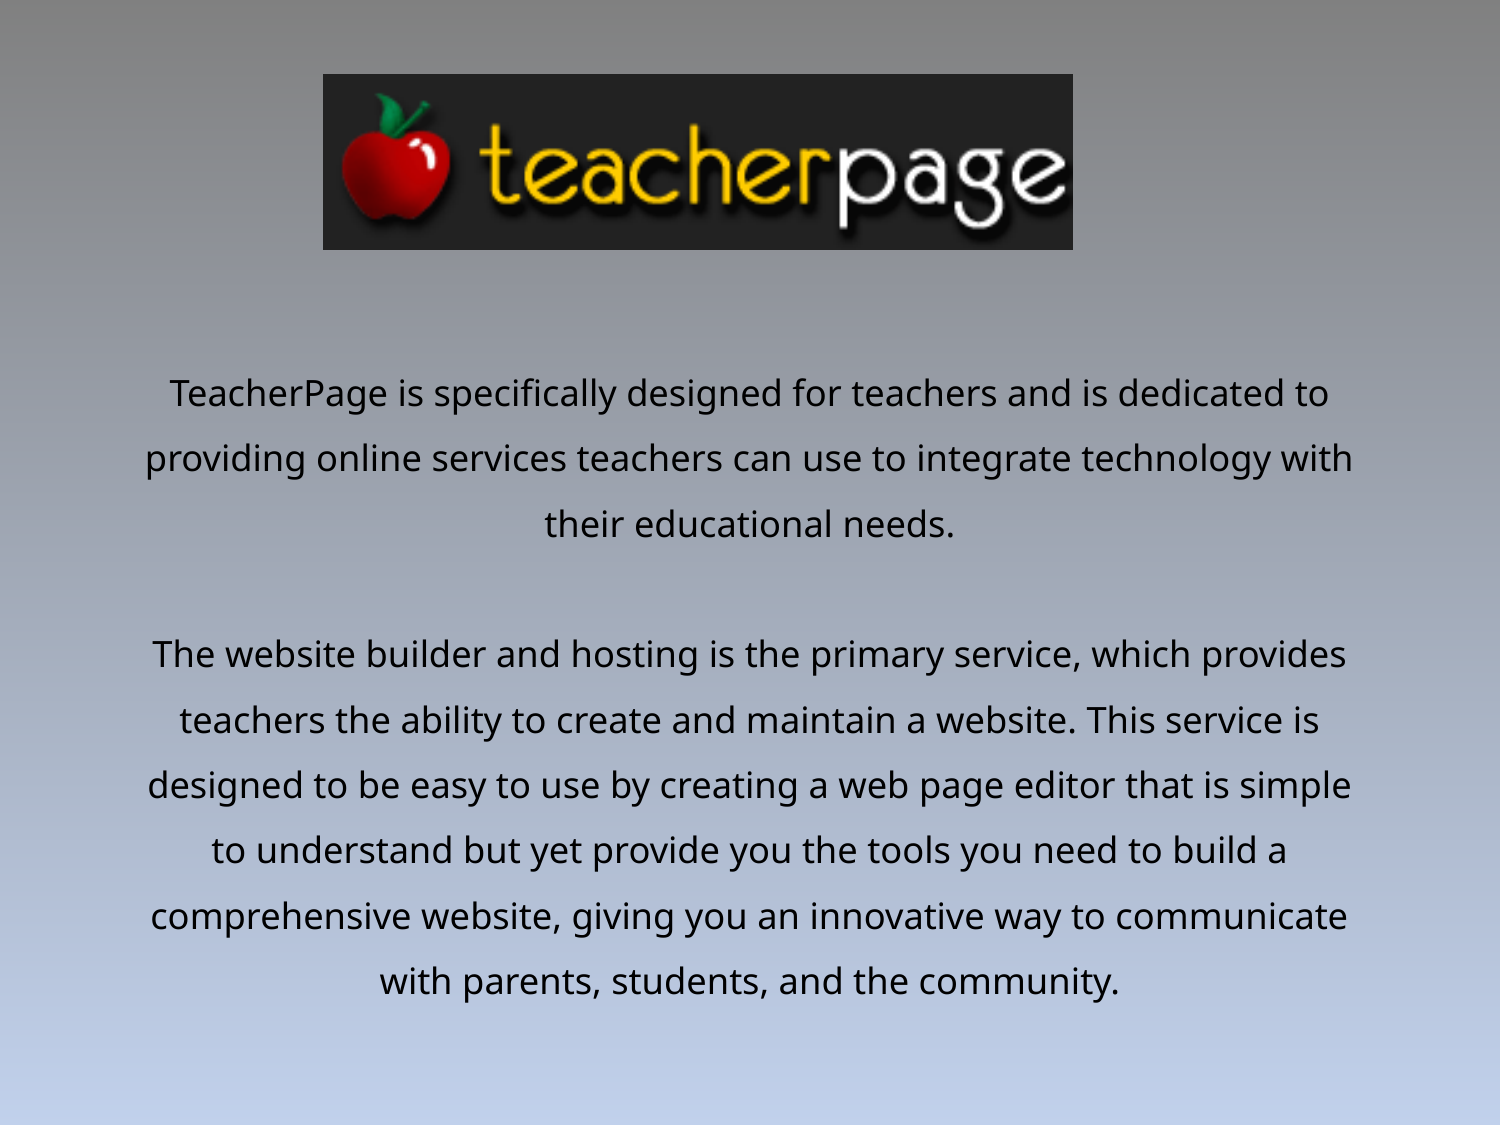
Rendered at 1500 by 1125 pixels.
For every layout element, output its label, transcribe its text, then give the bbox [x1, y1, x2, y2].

picture [323, 74, 1073, 250]
title TeacherPage is specifically designed for teachers and is dedicated to providing online services teachers can use to integrate technology with their educational needs. The website builder and hosting is the primary service, which provides teachers the ability to create and maintain a website. This service is designed to be easy to use by creating a web page editor that is simple to understand but yet provide you the tools you need to build a comprehensive website, giving you an innovative way to communicate with parents, students, and the community. [112, 337, 1388, 1013]
